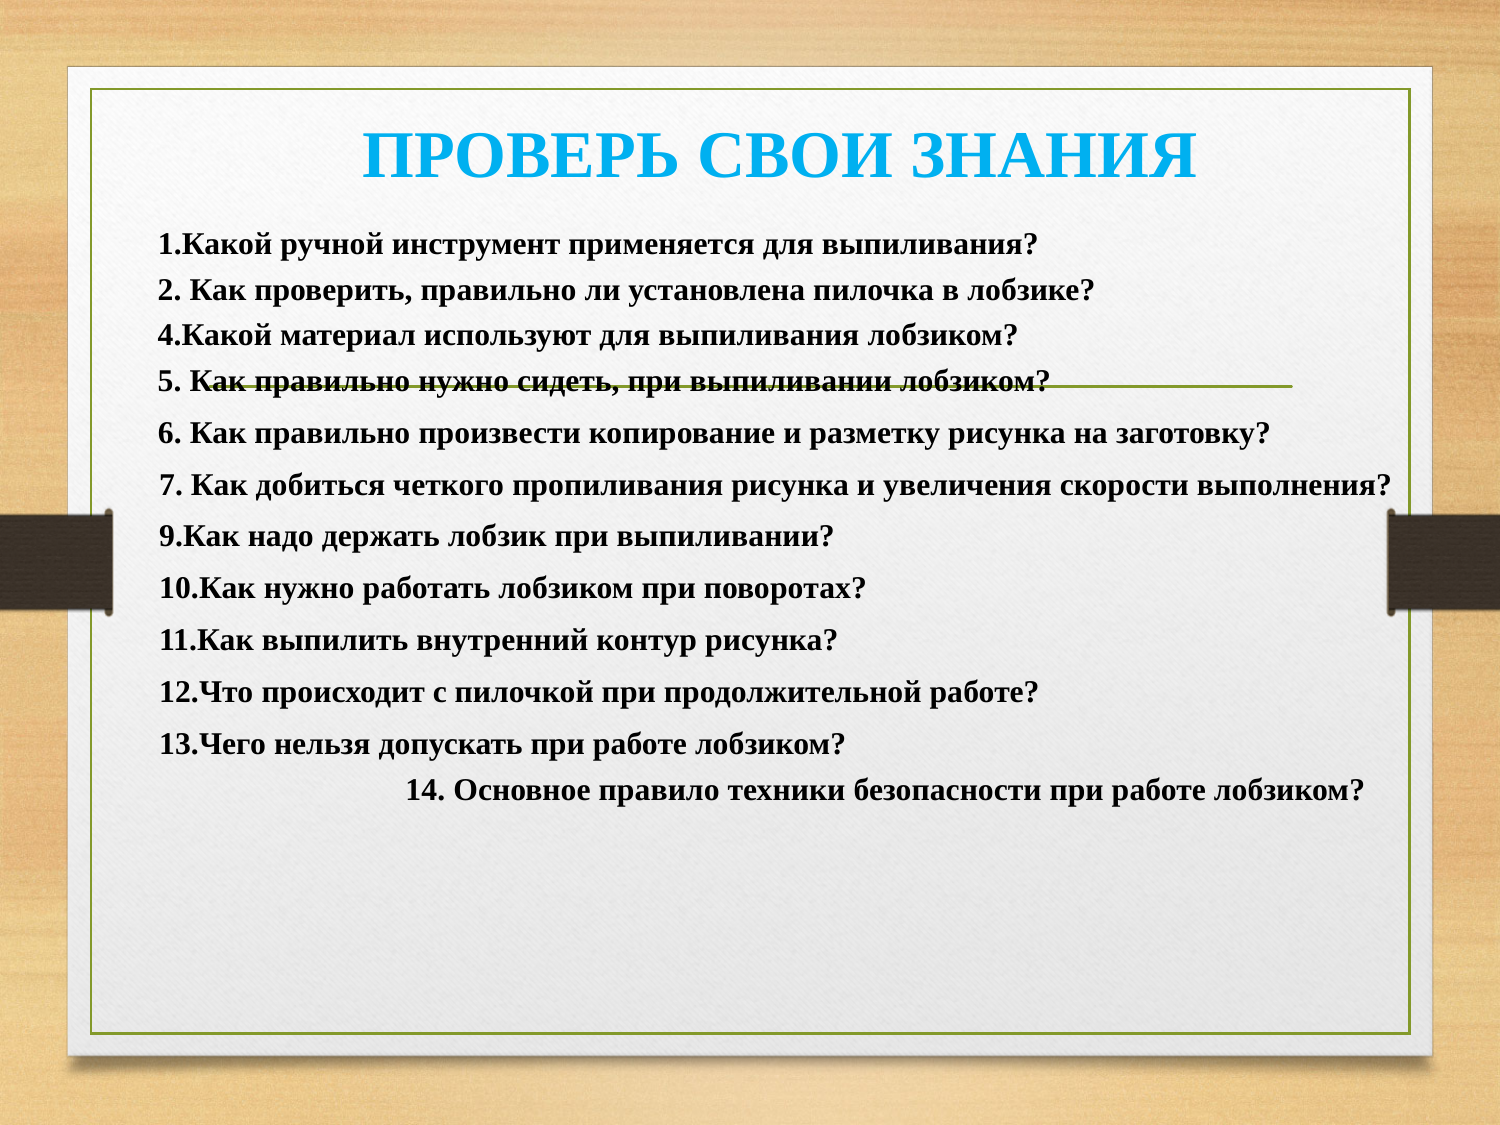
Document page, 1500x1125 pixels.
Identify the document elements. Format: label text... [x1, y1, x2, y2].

list 1.Какой ручной инструмент применяется для выпиливания? 2. Как проверить, правильно ли установлена пилочка в лобзике? 4.Какой материал используют для выпиливания лобзиком? 5. Как правильно нужно сидеть, при выпиливании лобзиком? 6. Как правильно произвести копирование и разметку рисунка на заготовку? 7. Как добиться четкого пропиливания рисунка и увеличения скорости выполнения? 9.Как надо держать лобзик при выпиливании? 10.Как нужно работать лобзиком при поворотах? 11.Как выпилить внутренний контур рисунка? 12.Что происходит с пилочкой при продолжительной работе? 13.Чего нельзя допускать при работе лобзиком? 14. Основное правило техники безопасности при работе лобзиком? [112, 208, 1425, 1066]
picture [0, 0, 1500, 1125]
title ПРОВЕРЬ СВОИ ЗНАНИЯ [88, 137, 1439, 244]
